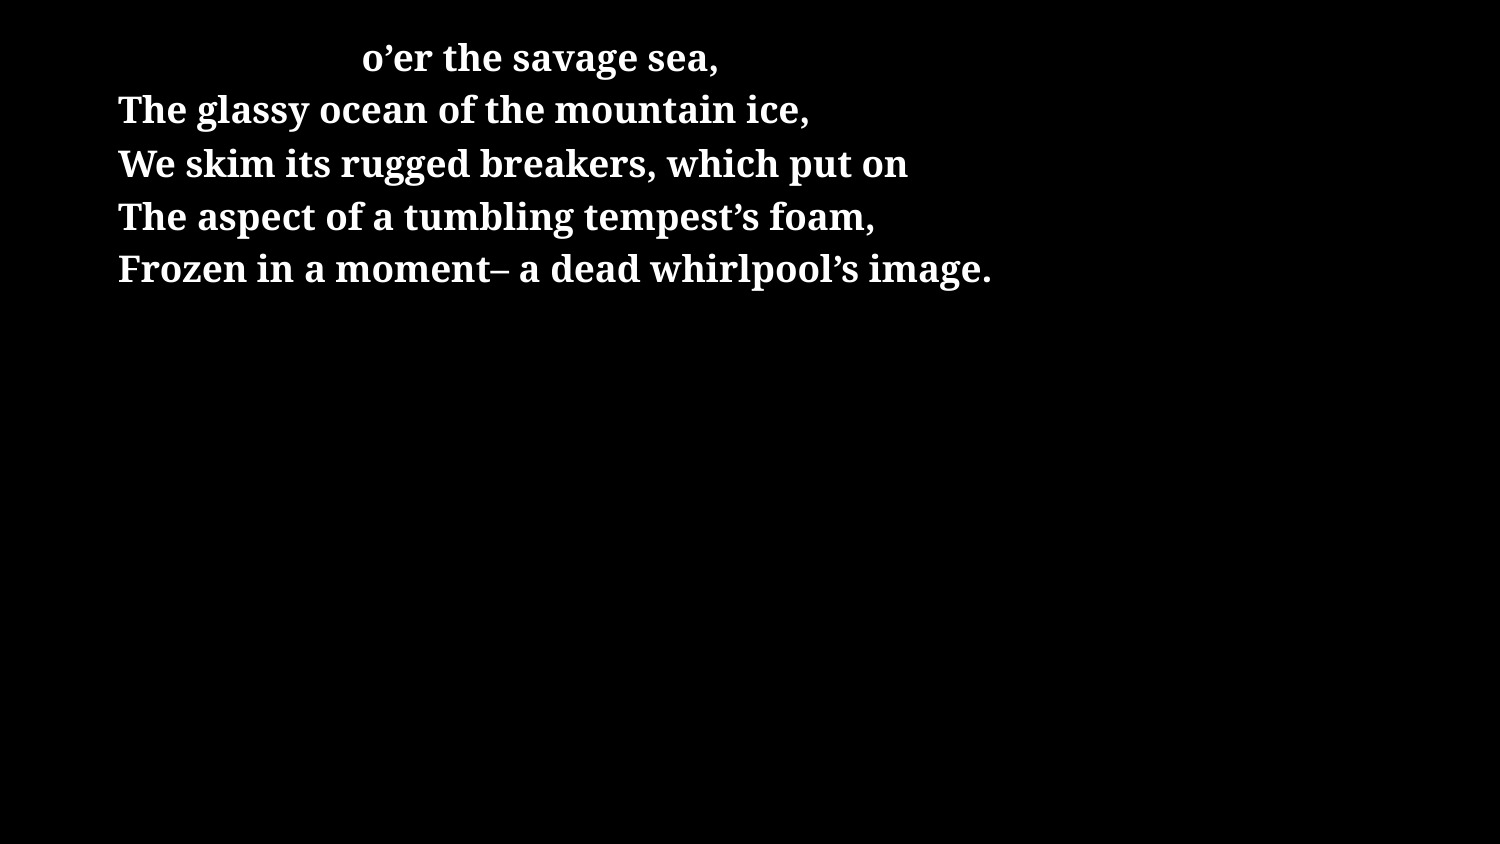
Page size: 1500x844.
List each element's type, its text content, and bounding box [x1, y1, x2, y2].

title o’er the savage sea, The glassy ocean of the mountain ice, We skim its rugged breakers, which put on The aspect of a tumbling tempest’s foam, Frozen in a moment– a dead whirlpool’s image. [103, 17, 1397, 299]
